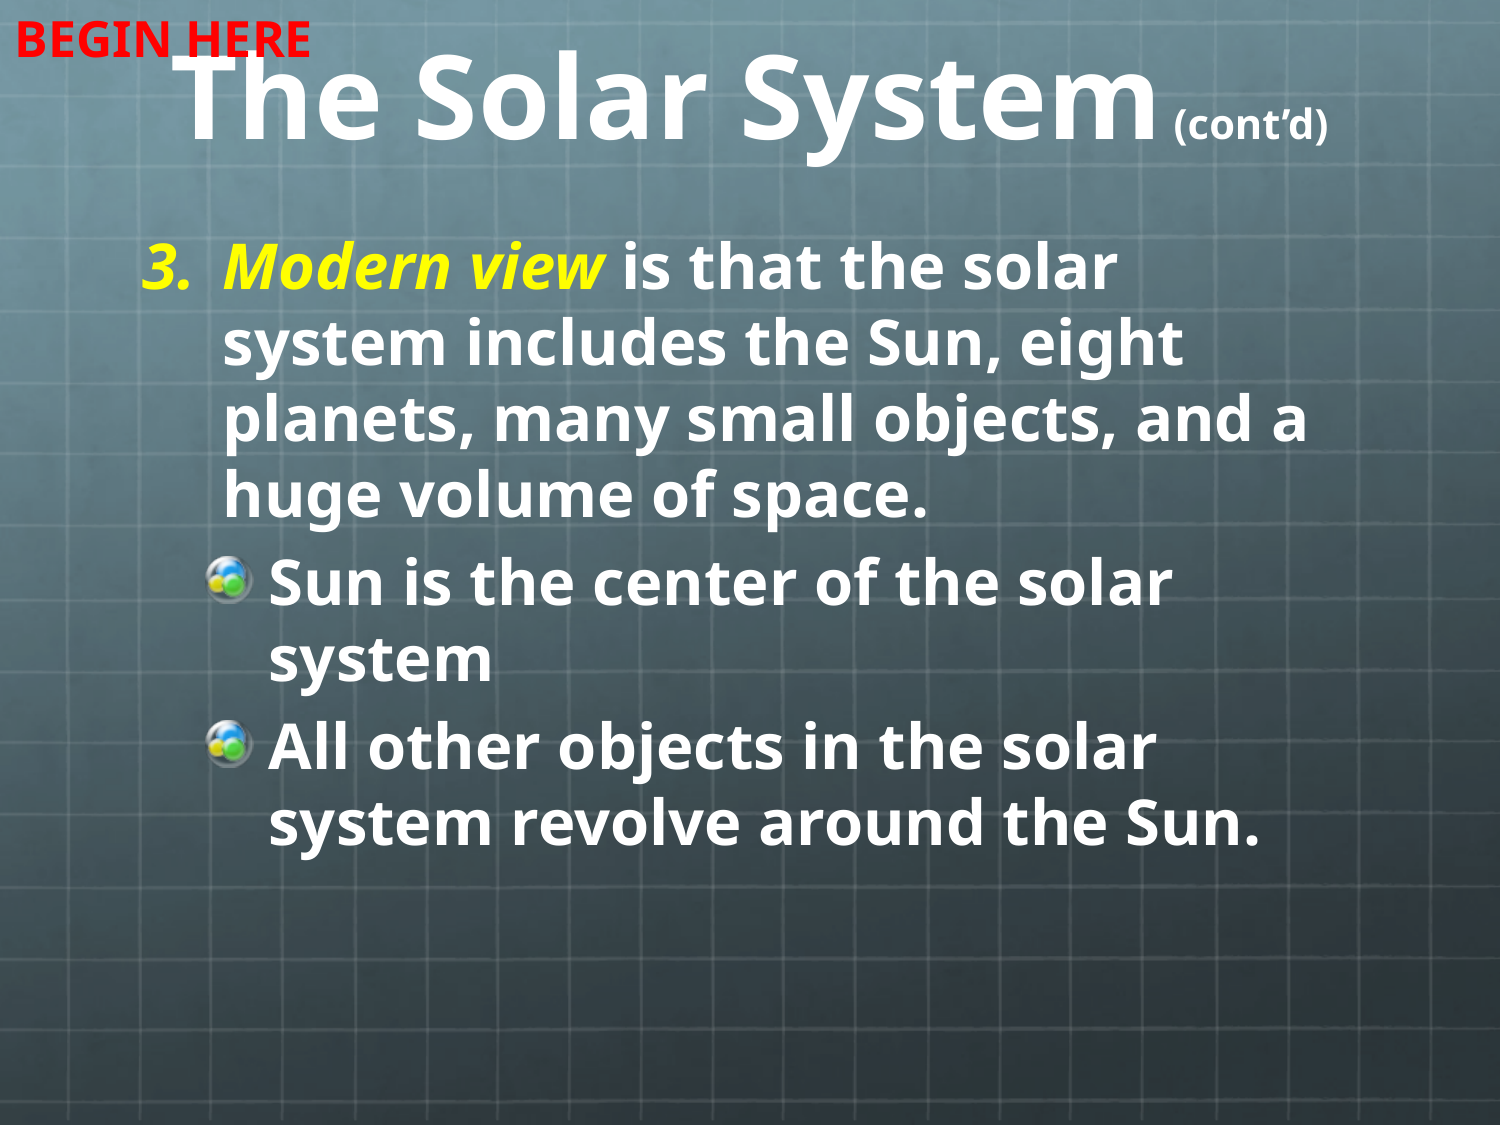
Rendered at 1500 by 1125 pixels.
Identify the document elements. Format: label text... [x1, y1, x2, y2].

text_box BEGIN HERE [0, 0, 470, 75]
list Modern view is that the solar system includes the Sun, eight planets, many small objects, and a huge volume of space. Sun is the center of the solar system All other objects in the solar system revolve around the Sun. [127, 218, 1372, 868]
title The Solar System (cont’d) [127, 17, 1372, 168]
picture [0, 0, 1500, 1125]
